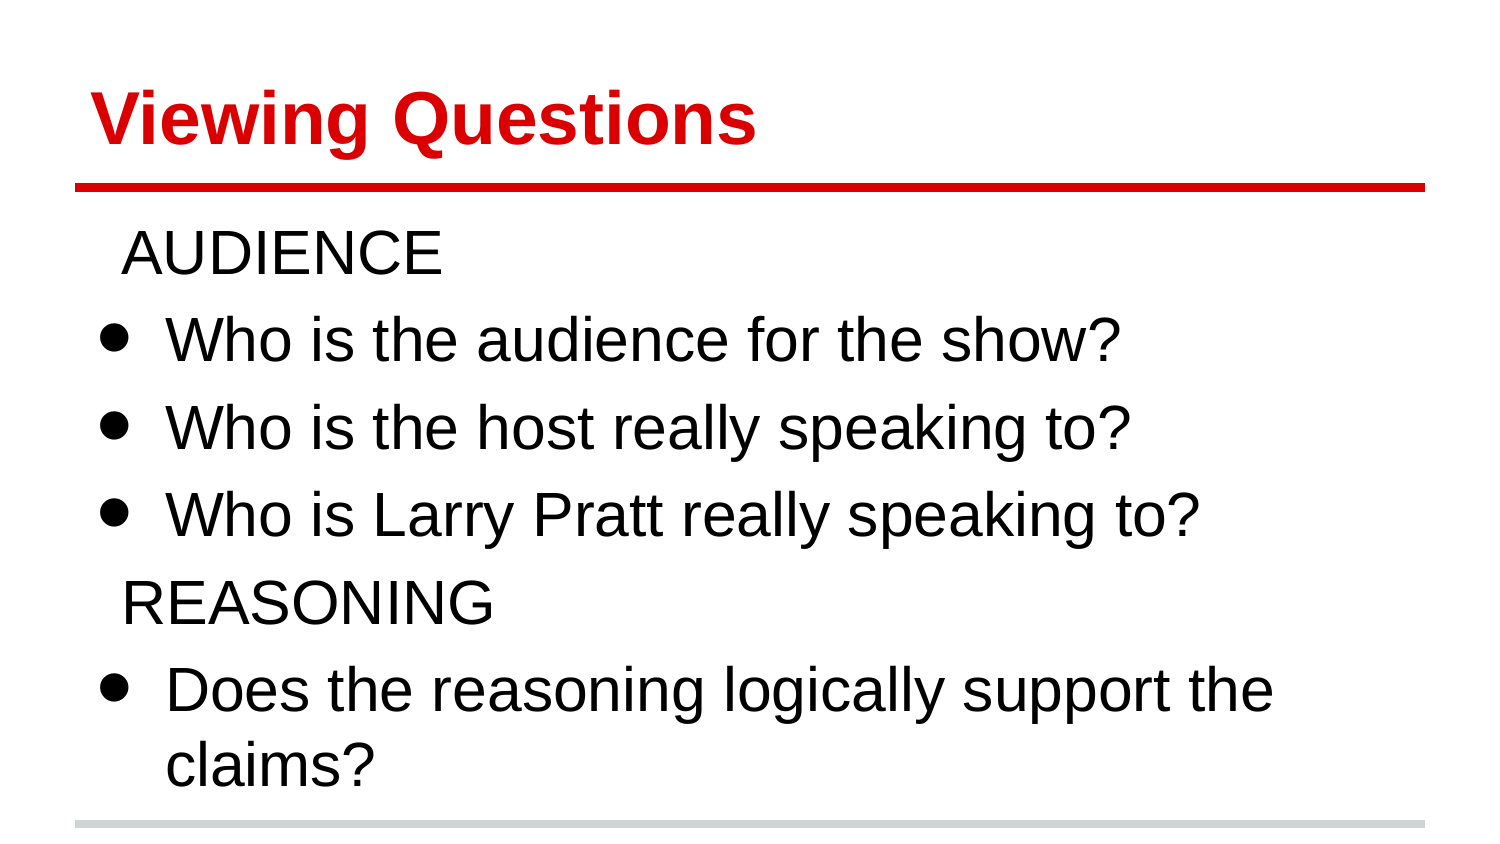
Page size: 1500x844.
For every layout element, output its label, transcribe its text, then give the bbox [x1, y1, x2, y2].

title Viewing Questions [75, 33, 1425, 175]
list AUDIENCE Who is the audience for the show? Who is the host really speaking to? Who is Larry Pratt really speaking to? REASONING Does the reasoning logically support the claims? [75, 196, 1425, 808]
